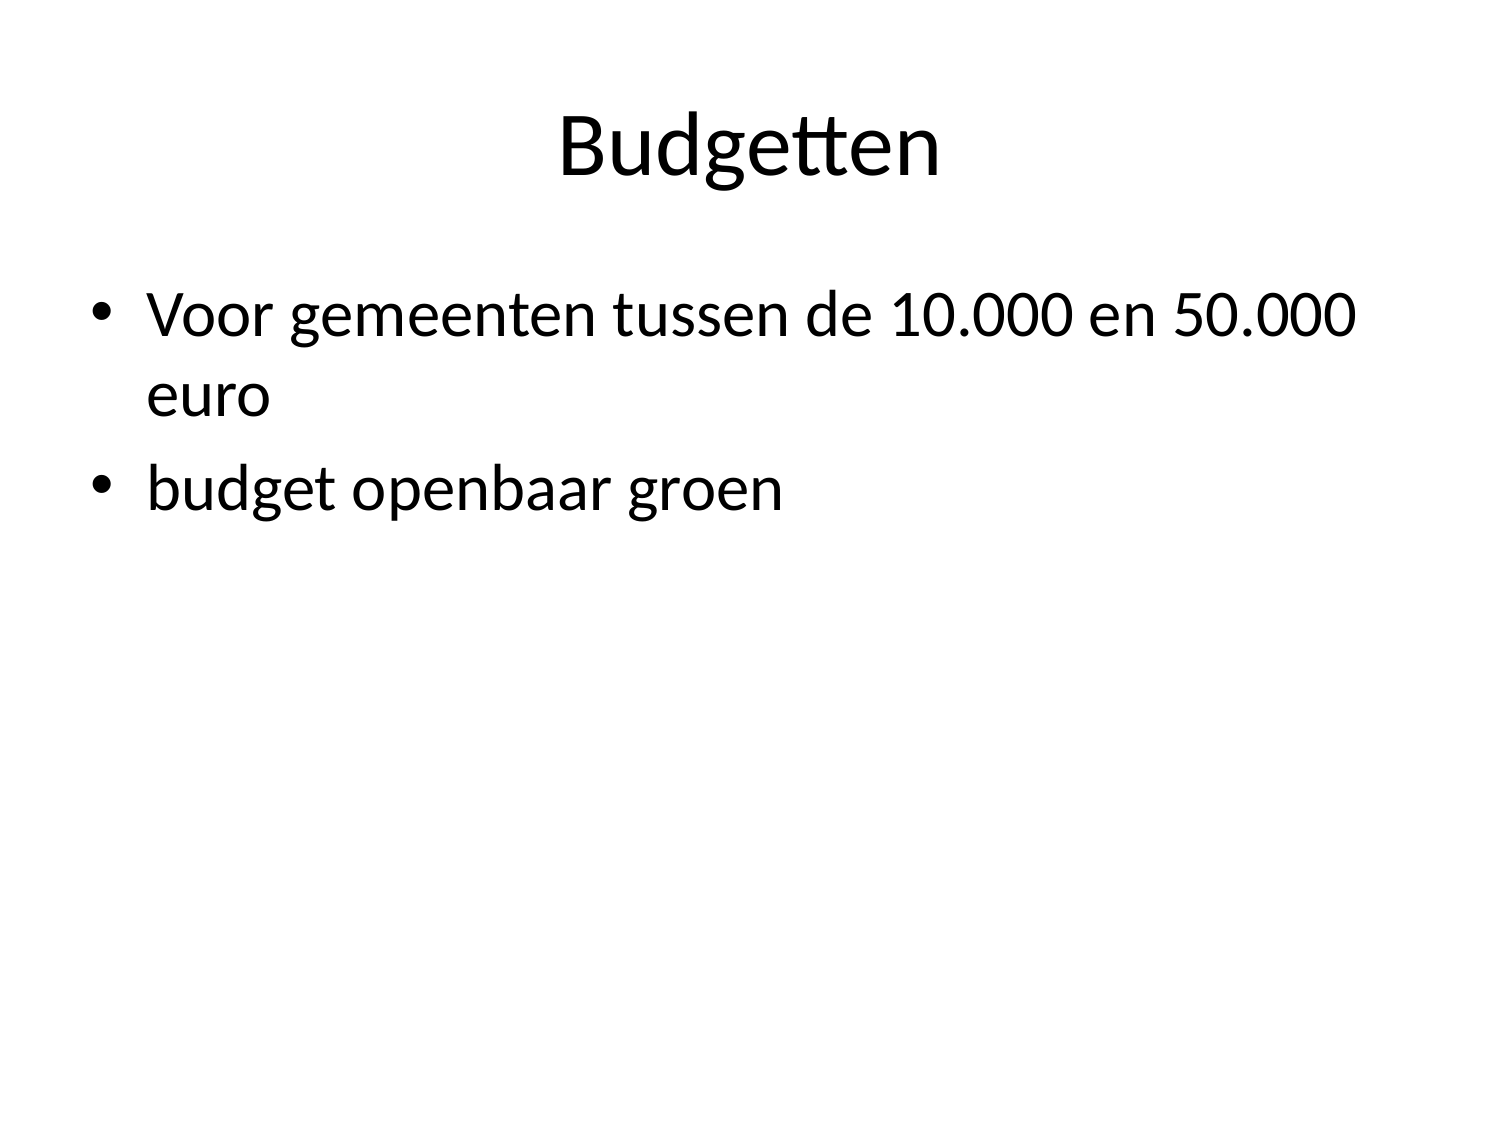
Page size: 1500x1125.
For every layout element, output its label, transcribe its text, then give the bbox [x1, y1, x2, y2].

list Voor gemeenten tussen de 10.000 en 50.000 euro budget openbaar groen [75, 262, 1425, 1005]
title Budgetten [75, 45, 1425, 233]
